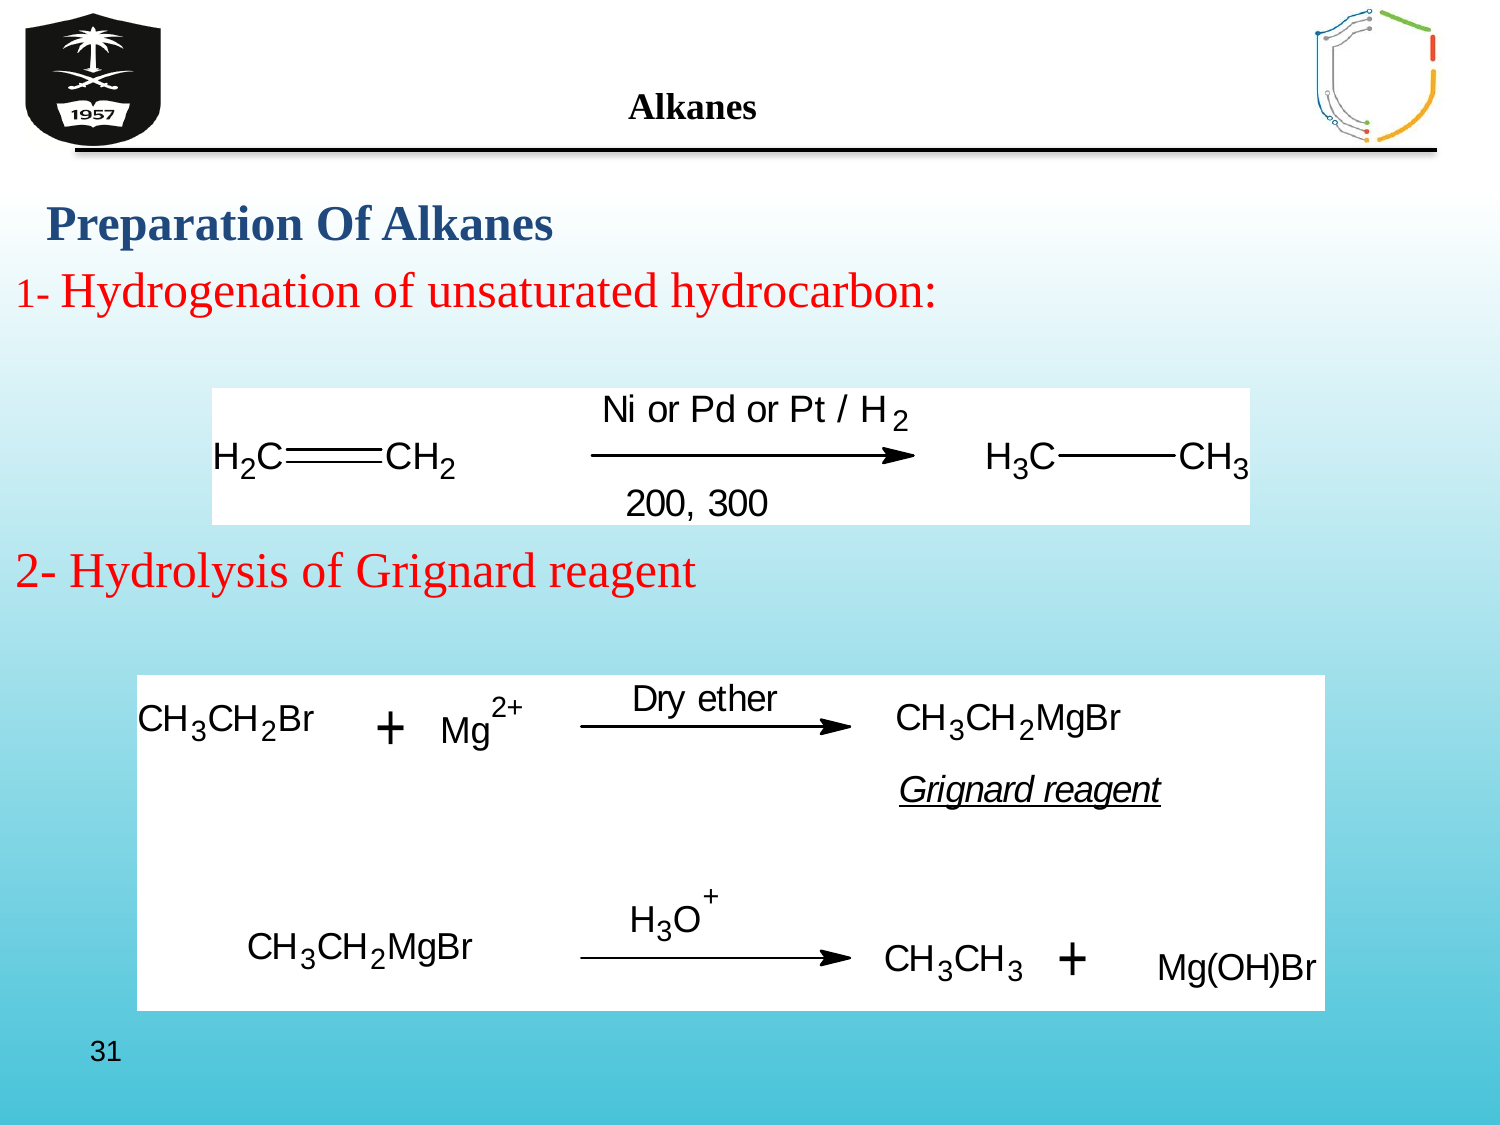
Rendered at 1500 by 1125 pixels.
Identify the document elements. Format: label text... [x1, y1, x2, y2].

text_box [137, 674, 1326, 1012]
text_box 31 [75, 1024, 425, 1103]
picture [1287, 0, 1463, 165]
list 1- Hydrogenation of unsaturated hydrocarbon: 2- Hydrolysis of Grignard reagent [0, 249, 1388, 675]
text_box Alkanes [613, 74, 773, 135]
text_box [212, 387, 1251, 526]
picture [24, 12, 163, 151]
title Preparation Of Alkanes [0, 153, 613, 249]
